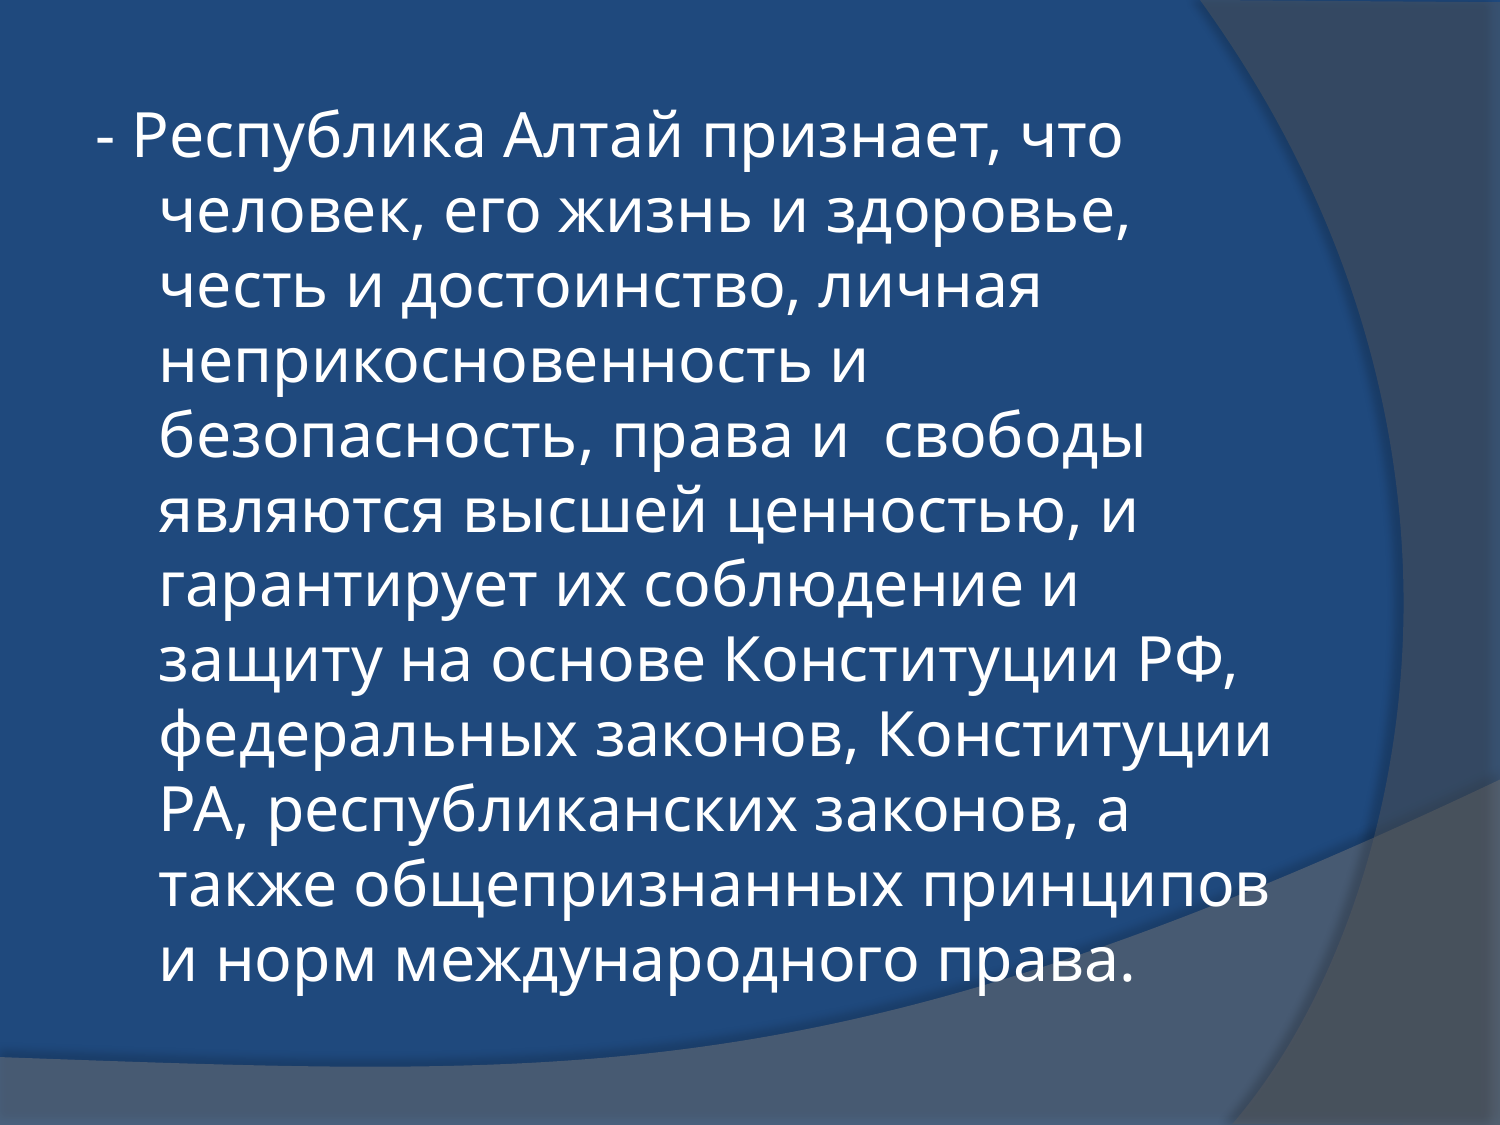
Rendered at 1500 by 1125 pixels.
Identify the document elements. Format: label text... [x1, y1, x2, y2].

list - Республика Алтай признает, что человек, его жизнь и здоровье, честь и достоинство, личная неприкосновенность и безопасность, права и свободы являются высшей ценностью, и гарантирует их соблюдение и защиту на основе Конституции РФ, федеральных законов, Конституции РА, республиканских законов, а также общепризнанных принципов и норм международного права. [75, 0, 1300, 1005]
